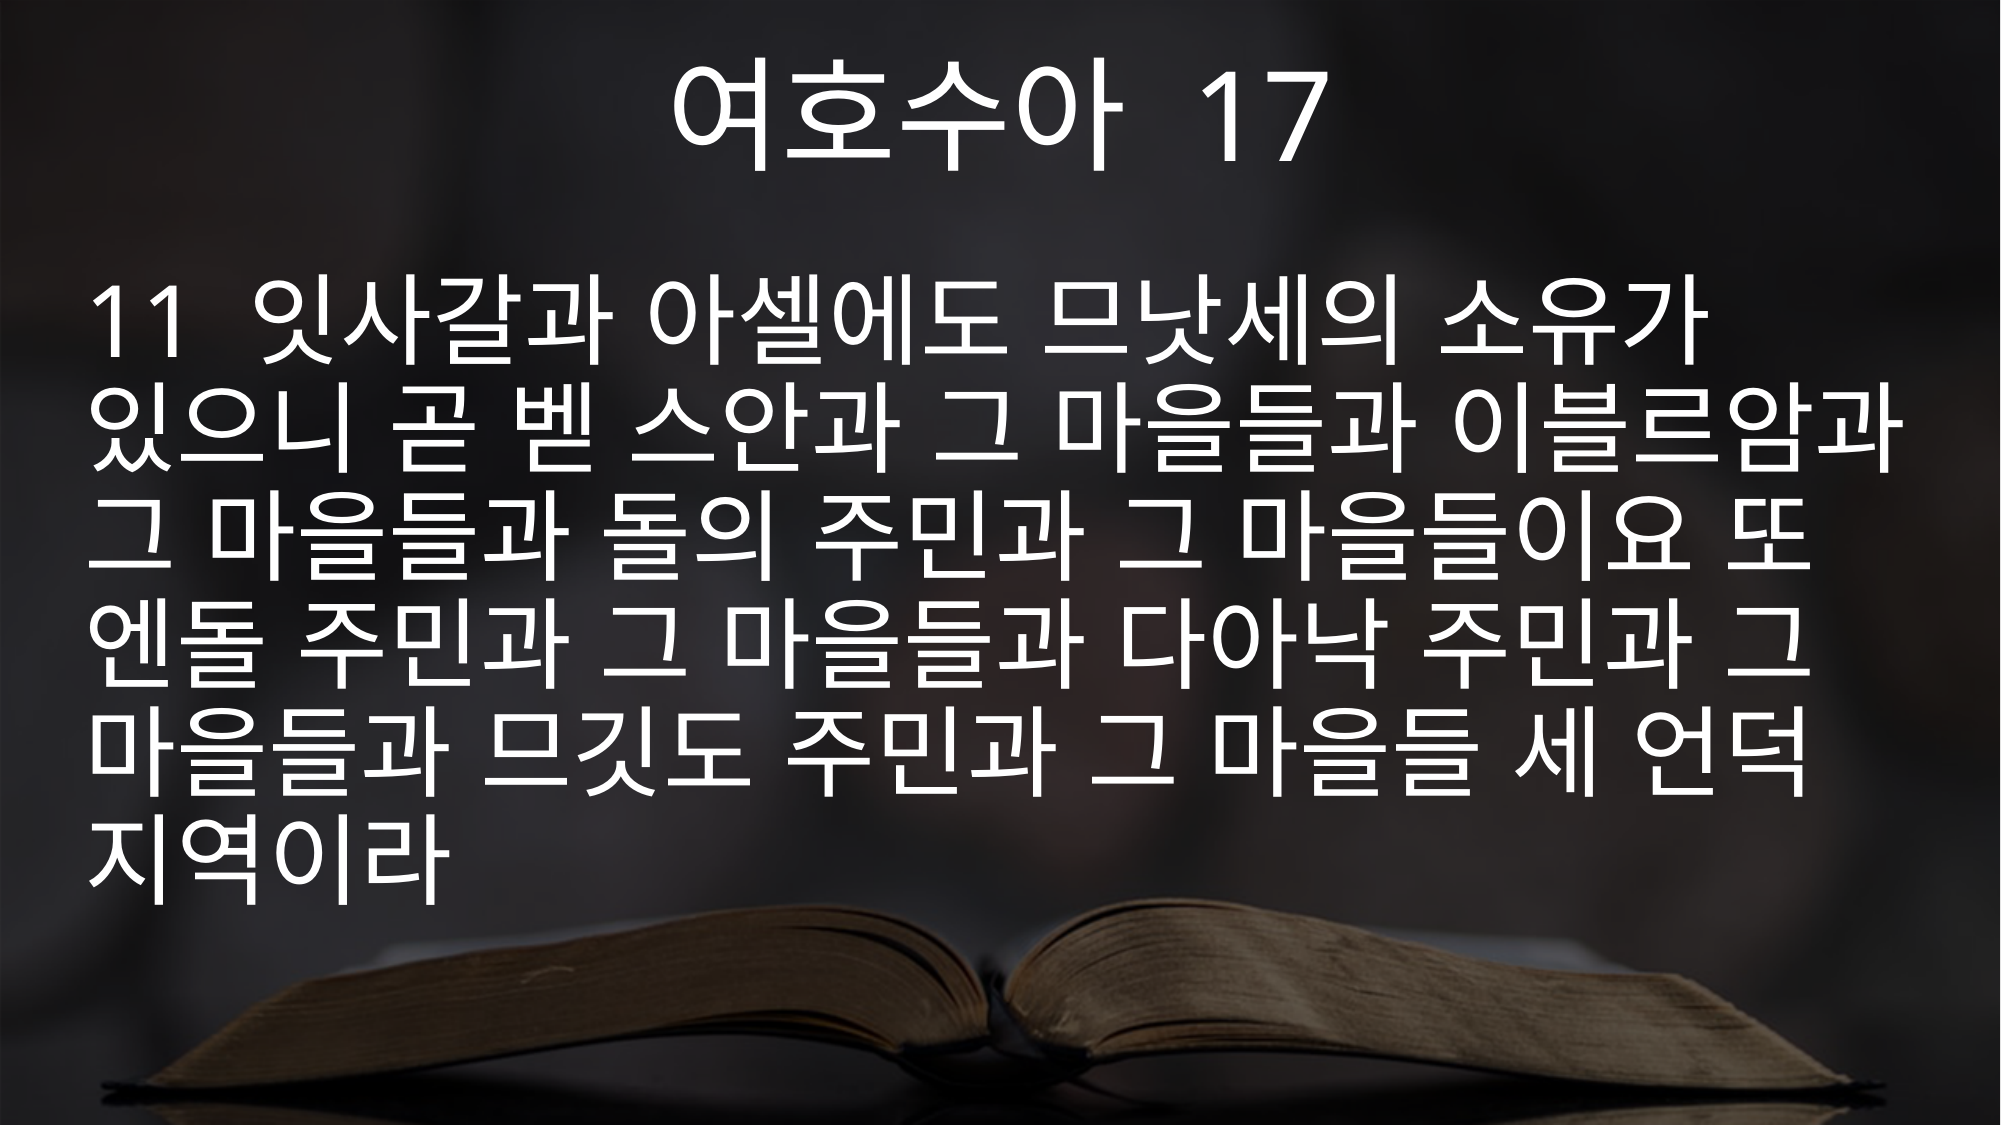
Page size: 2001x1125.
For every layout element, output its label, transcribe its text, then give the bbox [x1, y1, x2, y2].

list 11 잇사갈과 아셀에도 므낫세의 소유가 있으니 곧 벧 스안과 그 마을들과 이블르암과 그 마을들과 돌의 주민과 그 마을들이요 또 엔돌 주민과 그 마을들과 다아낙 주민과 그 마을들과 므깃도 주민과 그 마을들 세 언덕 지역이라 [69, 263, 1953, 423]
picture [0, 0, 2001, 1125]
footer 여호수아 17 [0, 32, 2000, 192]
